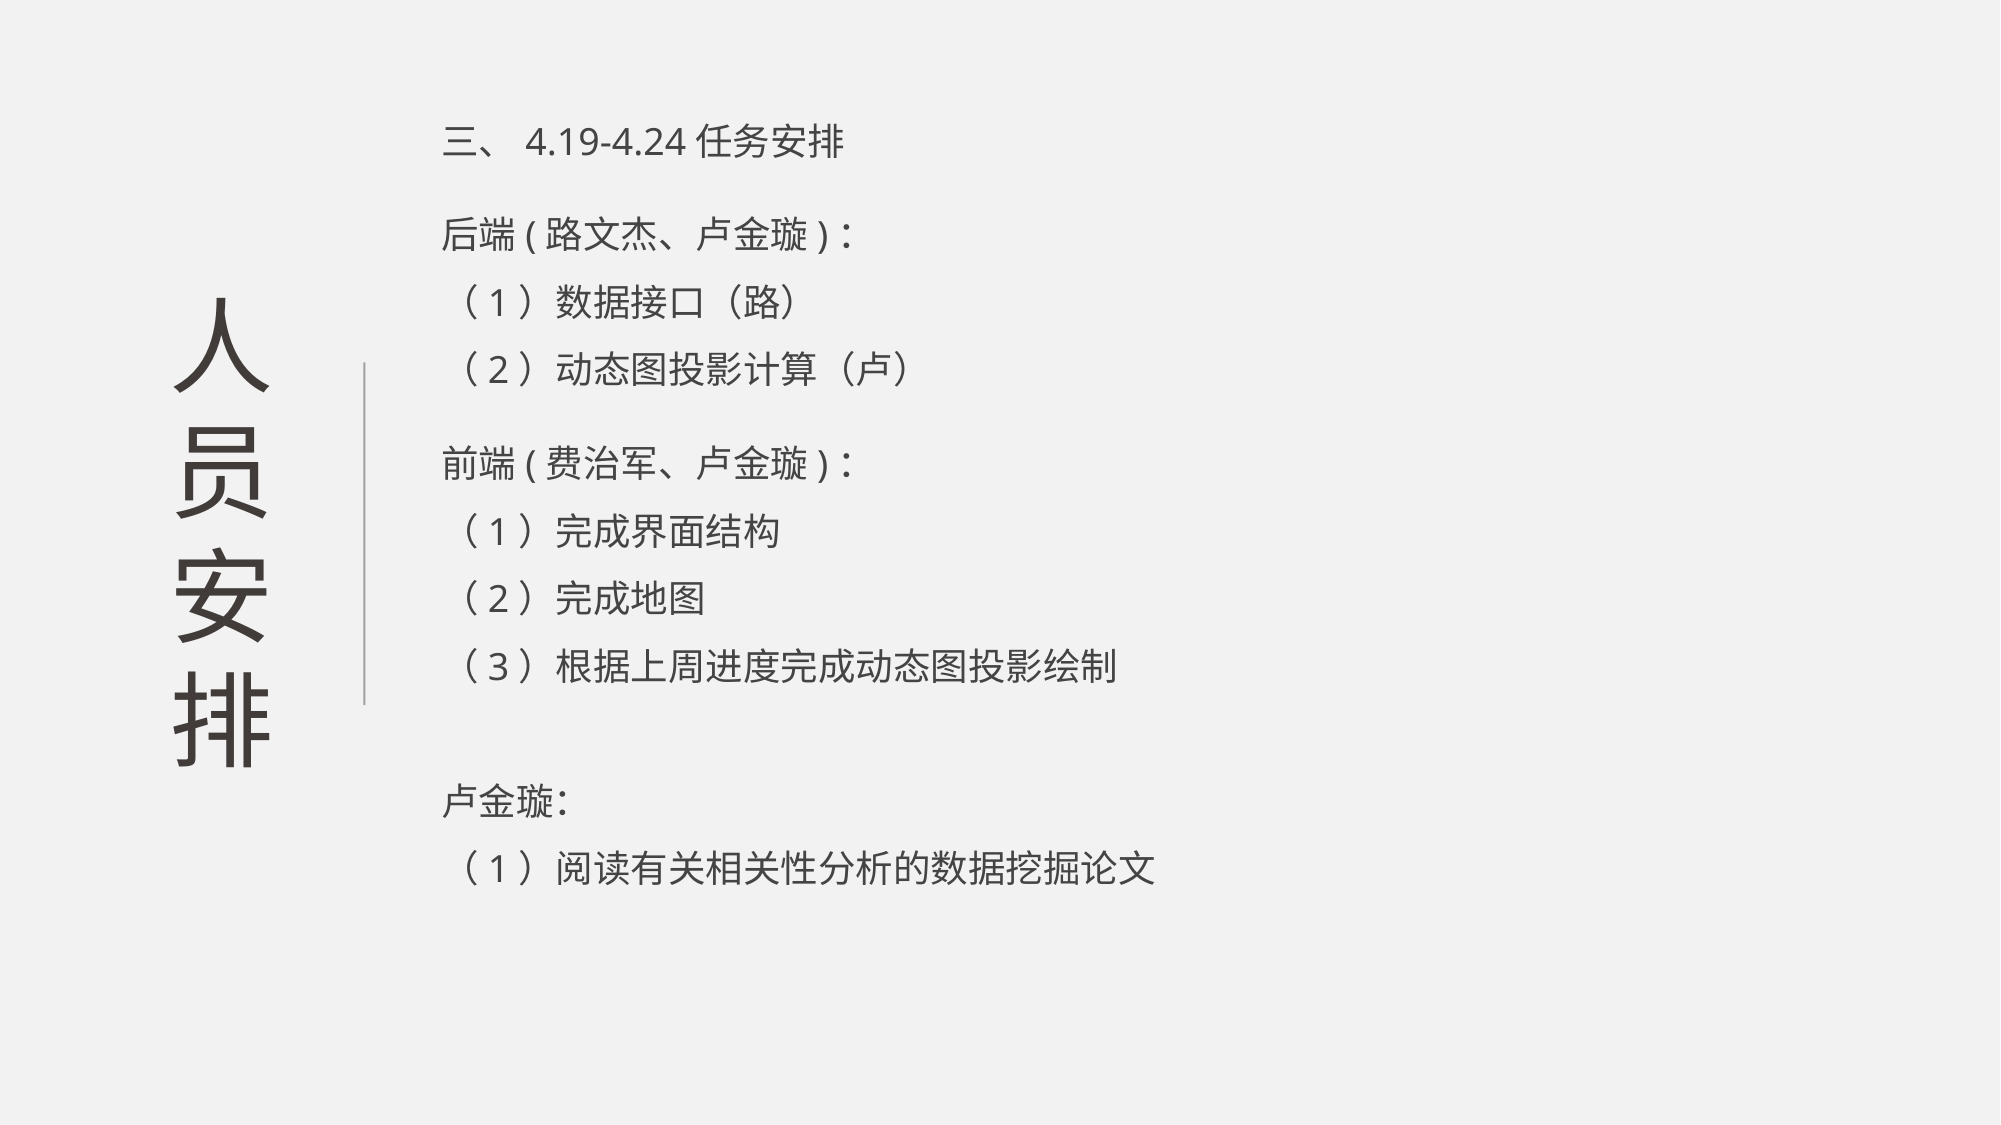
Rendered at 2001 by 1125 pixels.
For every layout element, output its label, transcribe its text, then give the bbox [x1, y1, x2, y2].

text_box 三、4.19-4.24任务安排 后端(路文杰、卢金璇)： （1）数据接口（路） （2）动态图投影计算（卢） 前端(费治军、卢金璇)： （1）完成界面结构 （2）完成地图 （3）根据上周进度完成动态图投影绘制 卢金璇： （1）阅读有关相关性分析的数据挖掘论文 [441, 94, 1786, 890]
text_box 人员安排 [144, 273, 299, 789]
